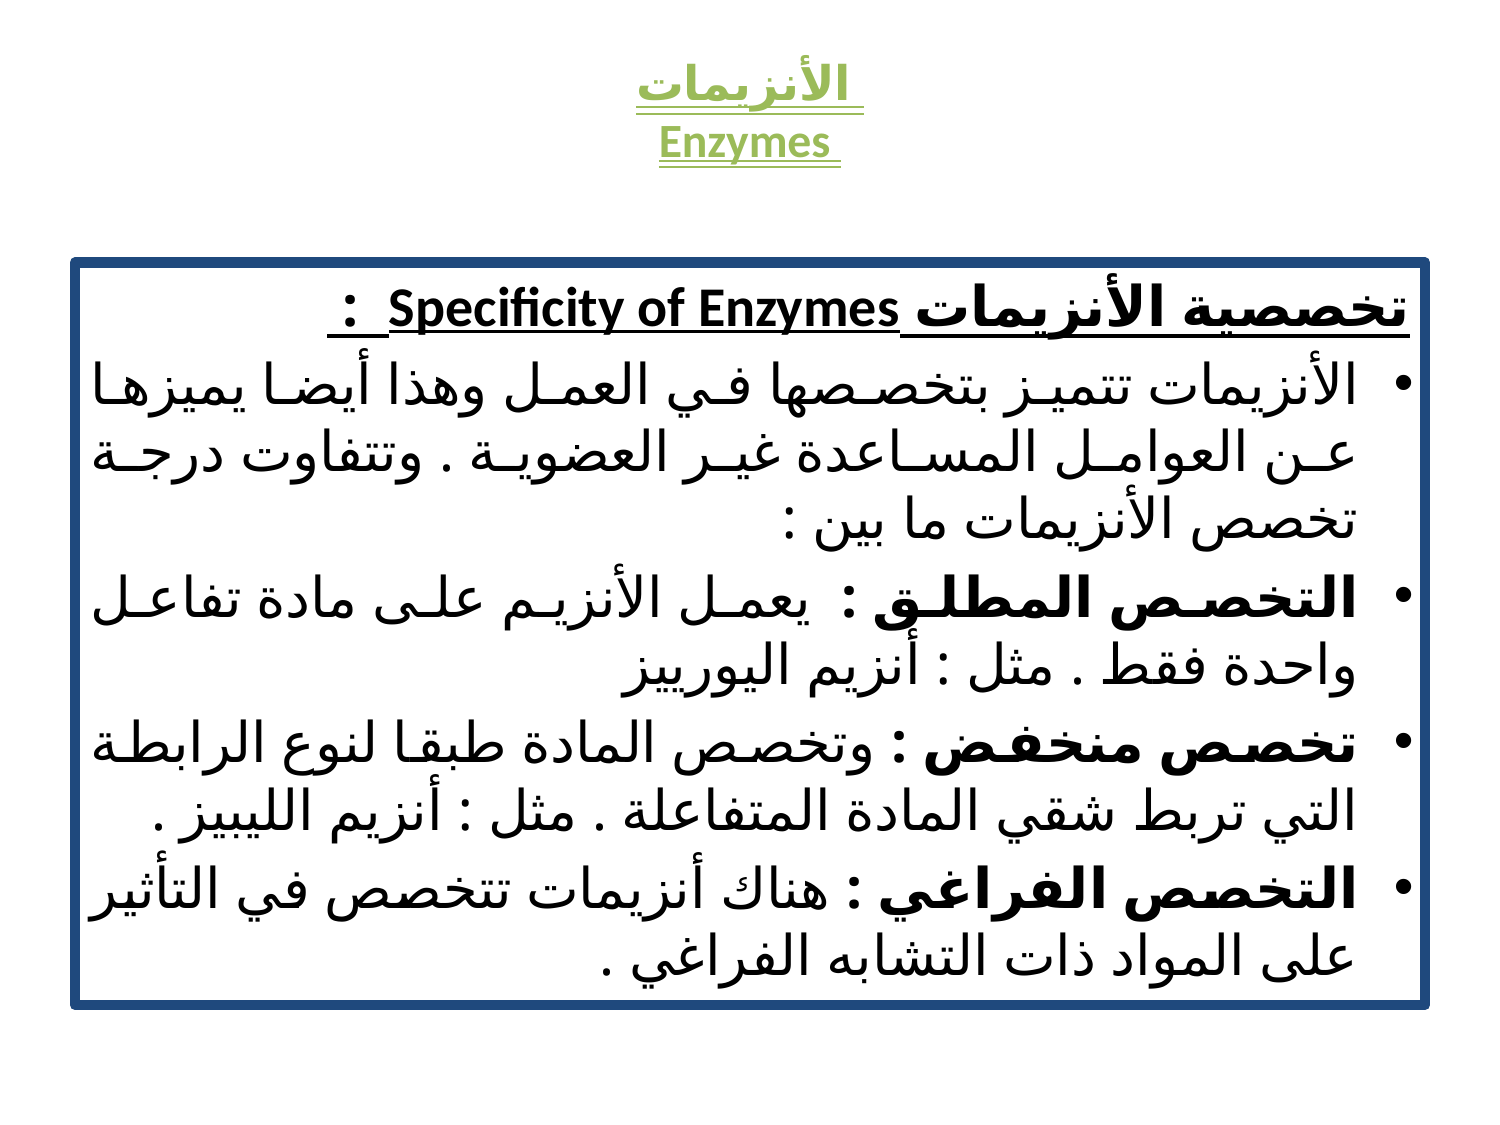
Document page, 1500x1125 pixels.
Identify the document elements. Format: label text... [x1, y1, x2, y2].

list تخصصية الأنزيمات Specificity of Enzymes : الأنزيمات تتميز بتخصصها في العمل وهذا أيضا يميزها عن العوامل المساعدة غير العضوية . وتتفاوت درجة تخصص الأنزيمات ما بين : التخصص المطلق : يعمل الأنزيم على مادة تفاعل واحدة فقط . مثل : أنزيم اليورييز تخصص منخفض : وتخصص المادة طبقا لنوع الرابطة التي تربط شقي المادة المتفاعلة . مثل : أنزيم الليبيز . التخصص الفراغي : هناك أنزيمات تتخصص في التأثير على المواد ذات التشابه الفراغي . [75, 262, 1425, 1005]
title الأنزيمات Enzymes [75, 45, 1425, 233]
